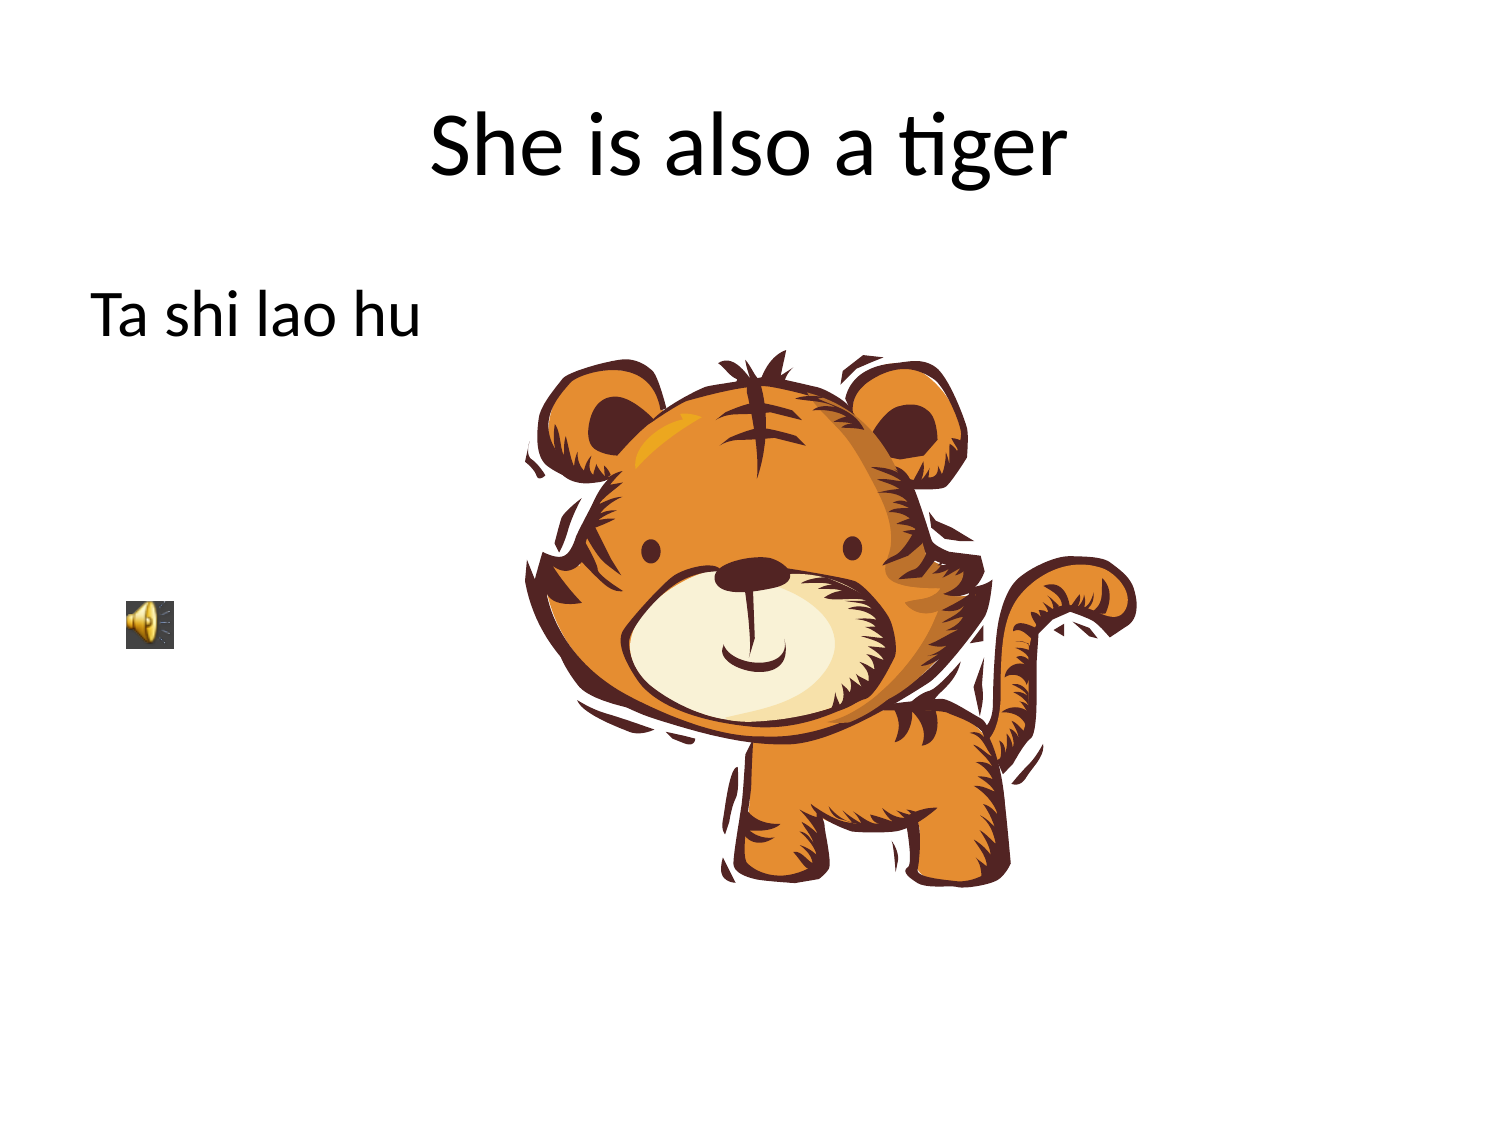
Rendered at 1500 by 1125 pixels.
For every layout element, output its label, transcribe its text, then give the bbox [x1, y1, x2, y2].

picture [124, 599, 176, 651]
title She is also a tiger [75, 45, 1425, 233]
picture [524, 349, 1137, 888]
list Ta shi lao hu [75, 262, 1425, 1005]
